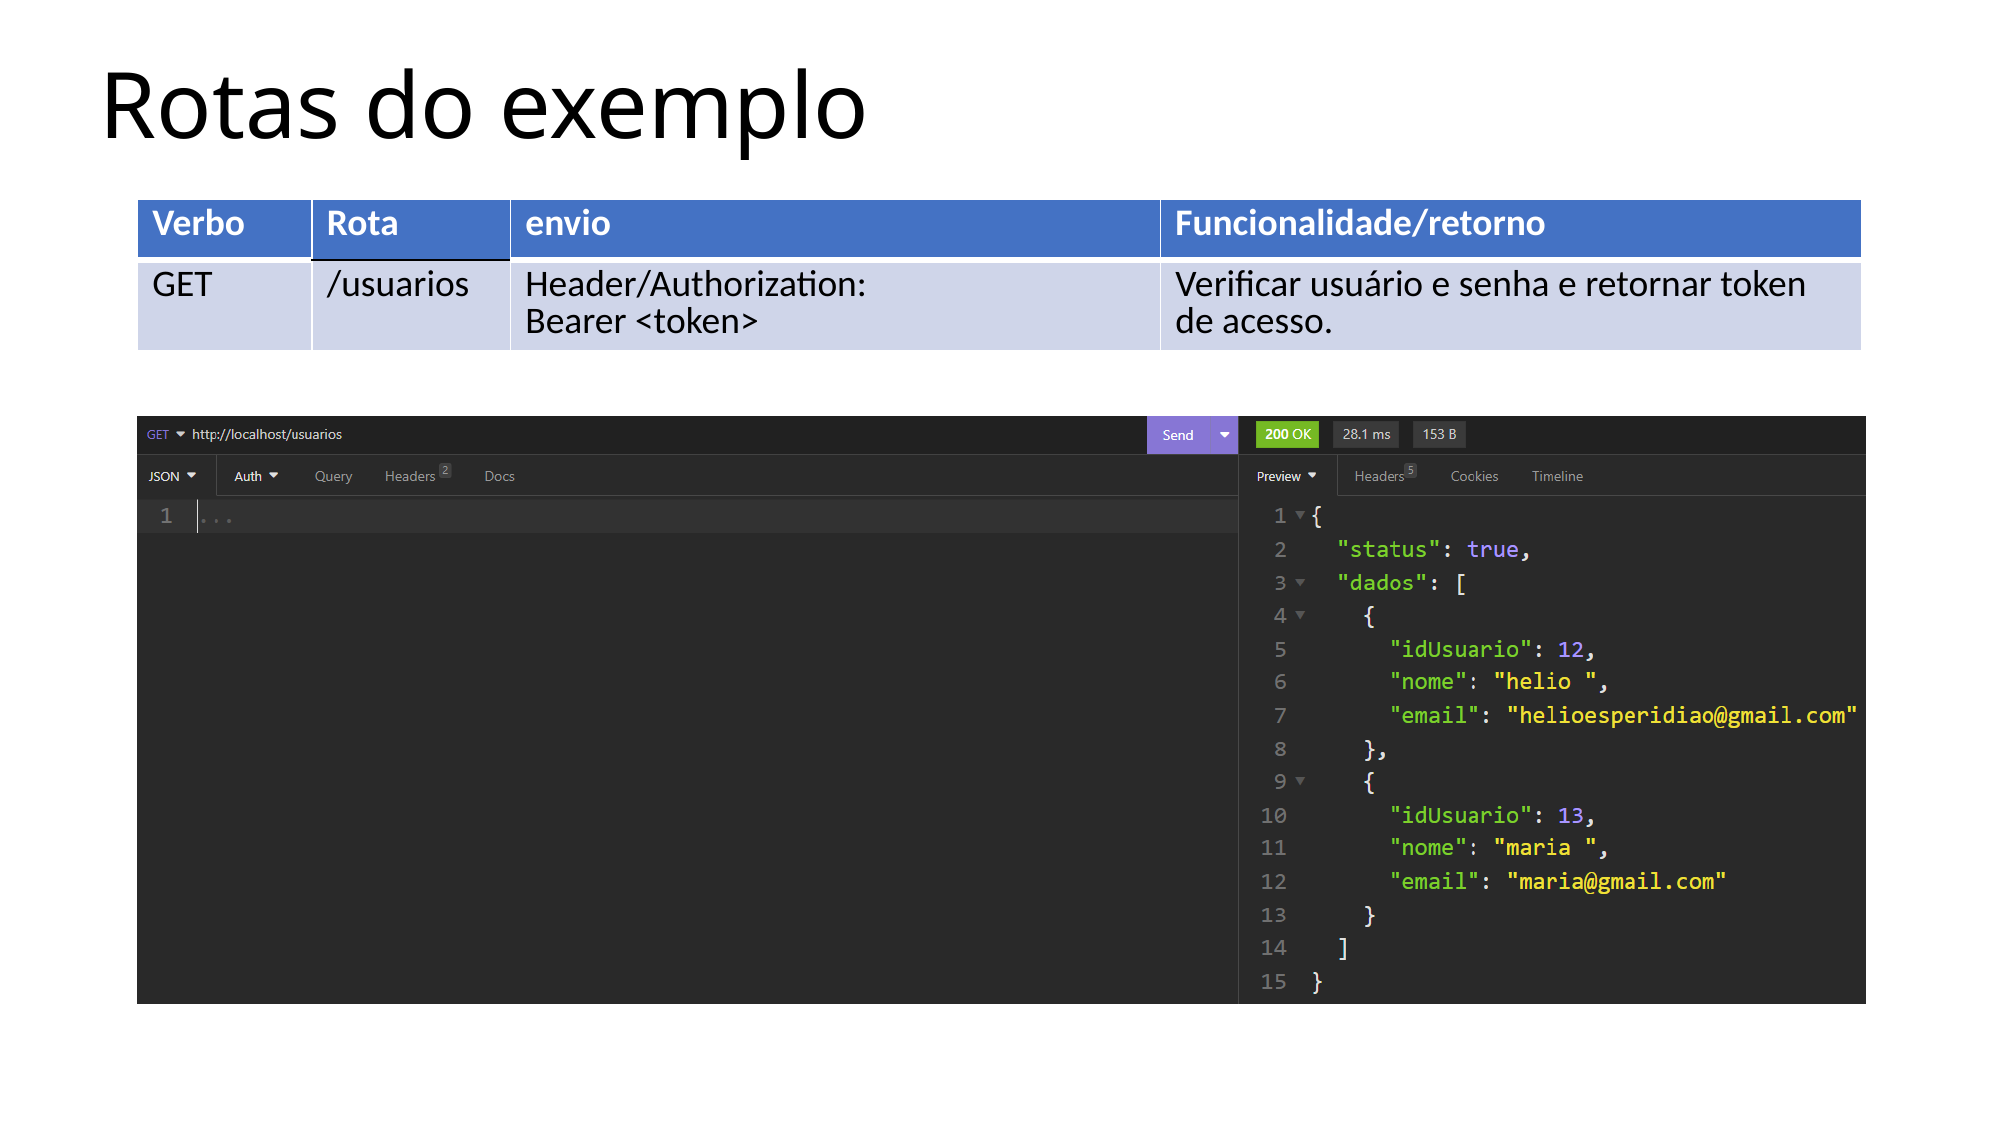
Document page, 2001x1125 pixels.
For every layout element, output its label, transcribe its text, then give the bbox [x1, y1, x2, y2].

title Rotas do exemplo [84, 0, 1810, 218]
table_cell Verificar usuário e senha e retornar token de acesso. [1161, 263, 1861, 350]
table_header envio [511, 200, 1160, 257]
table_cell GET [138, 263, 311, 350]
table_header Rota [313, 200, 510, 259]
table_header Funcionalidade/retorno [1161, 200, 1861, 257]
table_cell /usuarios [313, 261, 510, 350]
table_cell Header/Authorization: Bearer <token> [511, 263, 1160, 350]
picture [137, 416, 1866, 1004]
table_header Verbo [138, 200, 311, 257]
